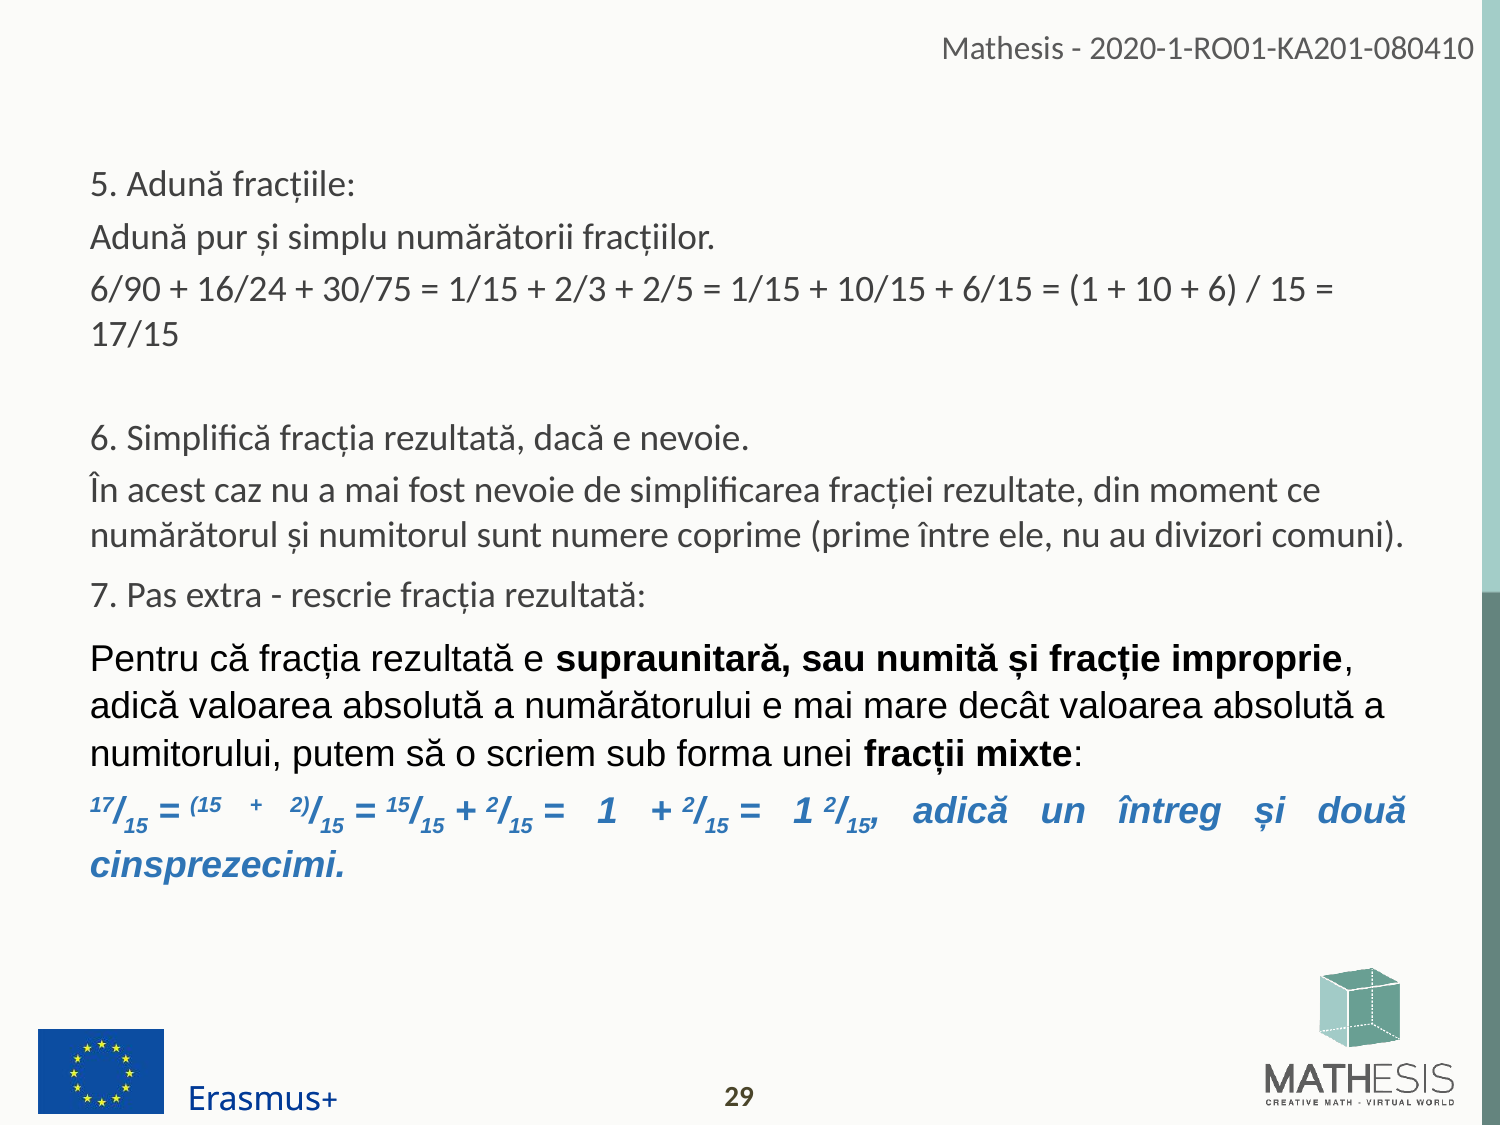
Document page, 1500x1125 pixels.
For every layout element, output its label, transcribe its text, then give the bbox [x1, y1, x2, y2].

list 5. Adună fracțiile: Adună pur și simplu numărătorii fracțiilor. 6/90 + 16/24 + 30/75 = 1/15 + 2/3 + 2/5 = 1/15 + 10/15 + 6/15 = (1 + 10 + 6) / 15 = 17/15 6. Simplifică fracția rezultată, dacă e nevoie. În acest caz nu a mai fost nevoie de simplificarea fracției rezultate, din moment ce numărătorul și numitorul sunt numere coprime (prime între ele, nu au divizori comuni). 7. Pas extra - rescrie fracția rezultată: Pentru că fracția rezultată e supraunitară, sau numită și fracție improprie, adică valoarea absolută a numărătorului e mai mare decât valoarea absolută a numitorului, putem să o scriem sub forma unei fracții mixte: 17/15 = (15 + 2)/15 = 15/15 + 2/15 = 1 + 2/15 = 1 2/15, adică un întreg și două cinsprezecimi. [75, 152, 1425, 895]
picture [38, 1029, 164, 1114]
